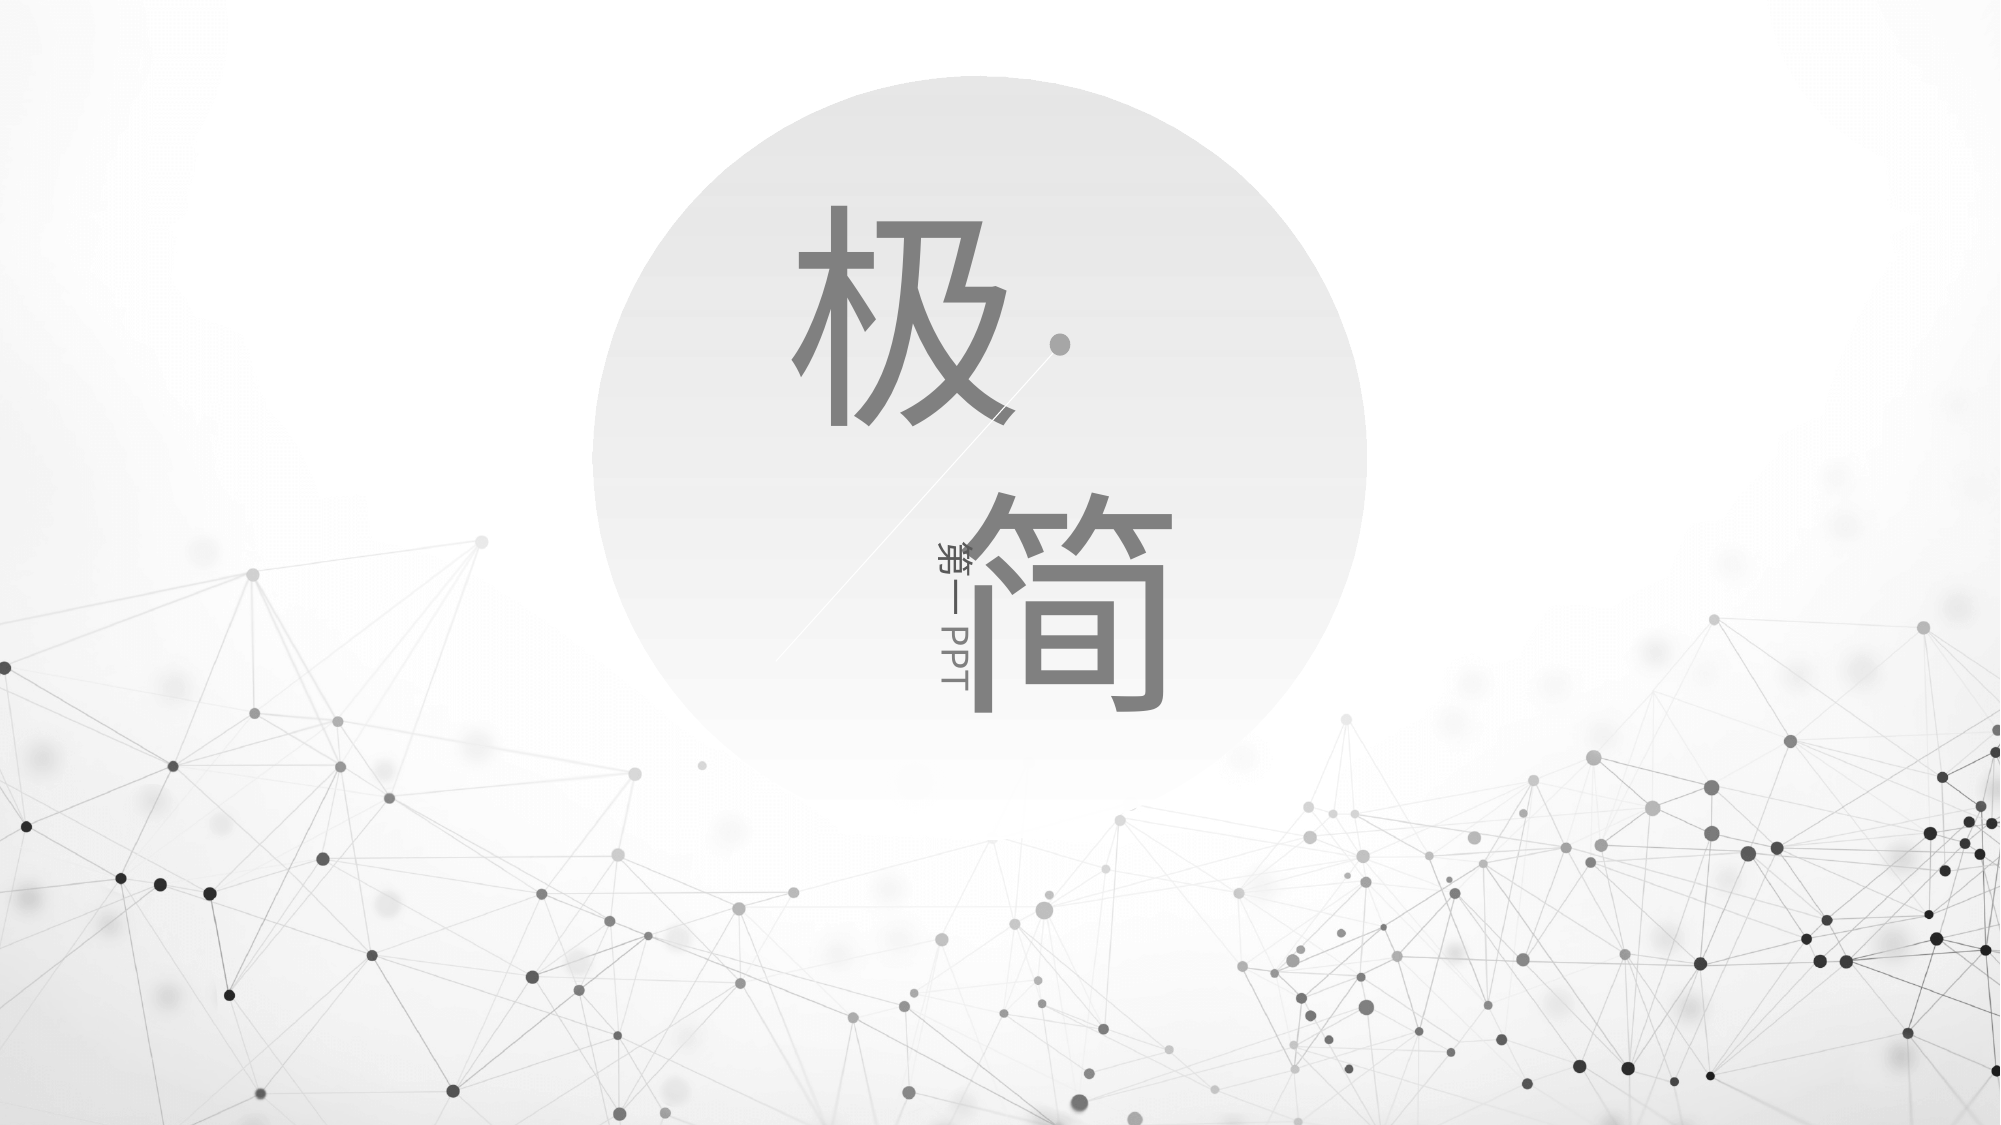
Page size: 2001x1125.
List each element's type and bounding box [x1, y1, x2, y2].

picture [0, 0, 2000, 1125]
text_box [775, 333, 1071, 662]
